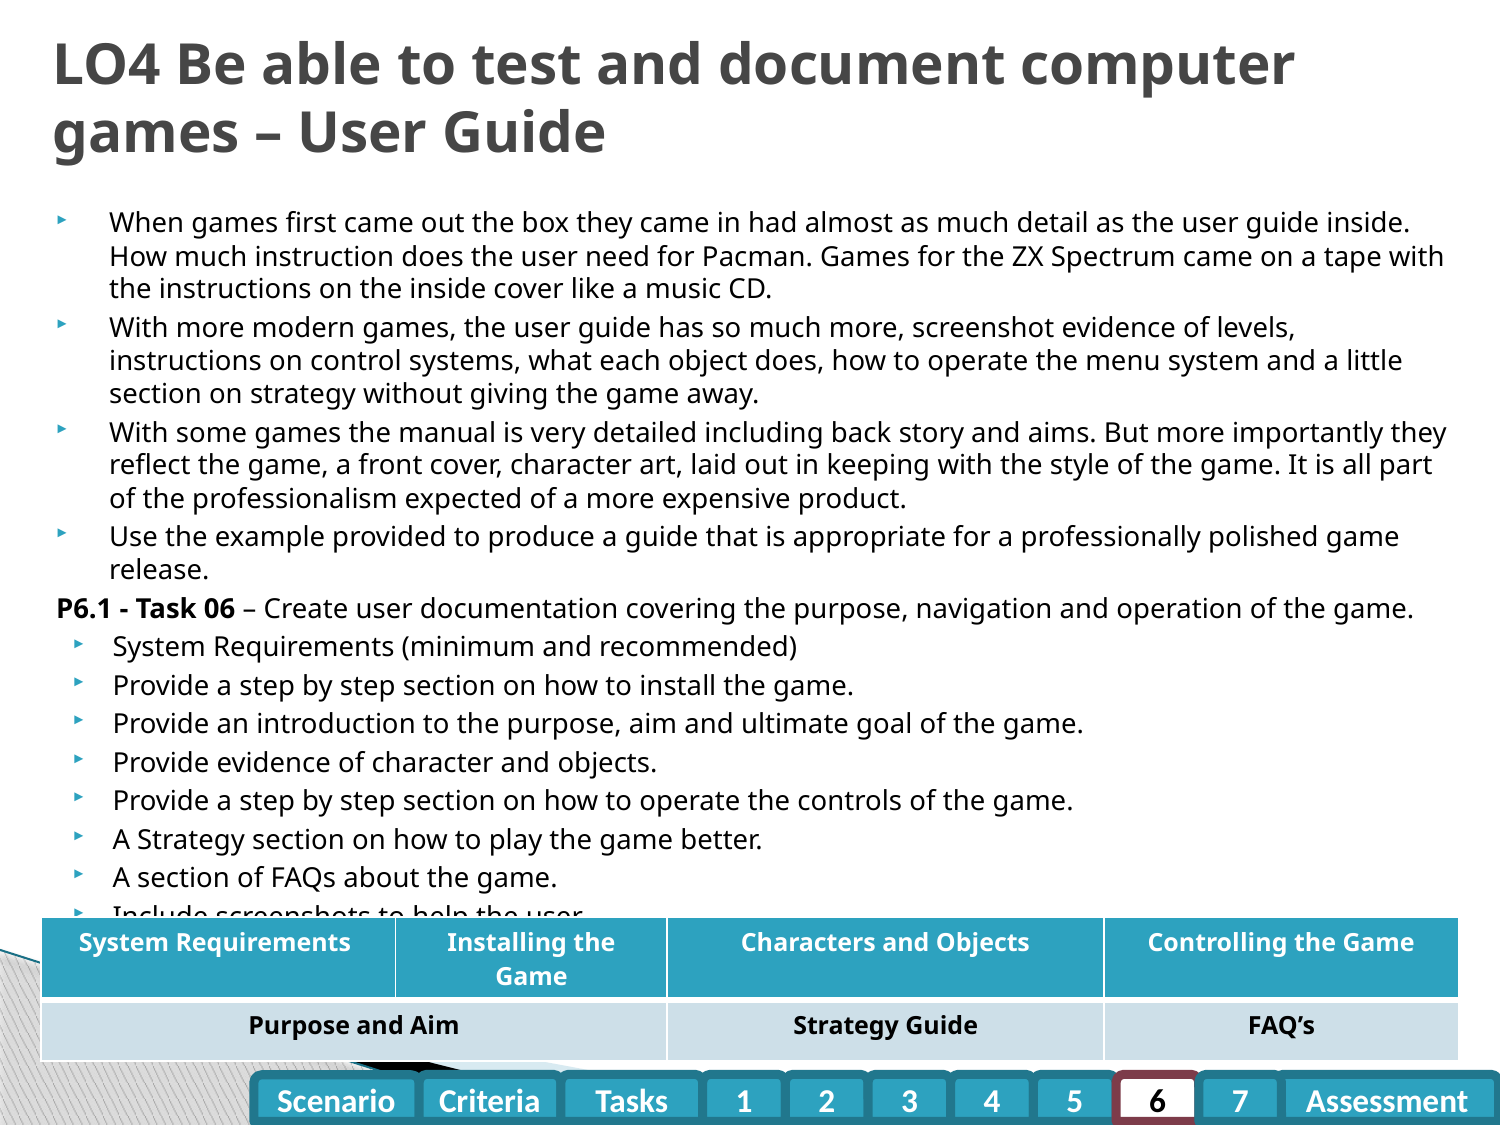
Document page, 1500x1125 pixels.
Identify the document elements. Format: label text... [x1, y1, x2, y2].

text_box Criteria [414, 1069, 560, 1125]
table_cell Strategy Guide [668, 1003, 1103, 1060]
table_header System Requirements [42, 918, 395, 997]
text_box Assessment [1279, 1069, 1500, 1125]
text_box 5 [1028, 1069, 1116, 1125]
list When games first came out the box they came in had almost as much detail as the user guide inside. How much instruction does the user need for Pacman. Games for the ZX Spectrum came on a tape with the instructions on the inside cover like a music CD. With more modern games, the user guide has so much more, screenshot evidence of levels, instructions on control systems, what each object does, how to operate the menu system and a little section on strategy without giving the game away. With some games the manual is very detailed including back story and aims. But more importantly they reflect the game, a front cover, character art, laid out in keeping with the style of the game. It is all part of the professionalism expected of a more expensive product. Use the example provided to produce a guide that is appropriate for a professionally polished game release. P6.1 - Task 06 – Create user documentation covering the purpose, navigation and operation of the game. System Requirements (minimum and recommended) Provide a step by step section on how to install the game. Provide an introduction to the purpose, aim and ultimate goal of the game. Provide evidence of character and objects. Provide a step by step section on how to operate the controls of the game. A Strategy section on how to play the game better. A section of FAQs about the game. Include screenshots to help the user. [41, 198, 1471, 941]
table_header Characters and Objects [668, 918, 1103, 997]
table_header Installing the Game [396, 918, 666, 997]
table_cell FAQ’s [1105, 1003, 1458, 1060]
text_box 6 [1111, 1069, 1198, 1125]
text_box 2 [780, 1069, 868, 1125]
table_header Controlling the Game [1105, 918, 1458, 997]
title LO4 Be able to test and document computer games – User Guide [37, 19, 1471, 173]
text_box Scenario [249, 1070, 419, 1125]
text_box Tasks [556, 1069, 702, 1125]
text_box 1 [698, 1069, 785, 1125]
table_cell Purpose and Aim [42, 1003, 666, 1060]
text_box 3 [863, 1069, 950, 1125]
text_box 7 [1194, 1069, 1287, 1125]
text_box 4 [946, 1069, 1033, 1125]
